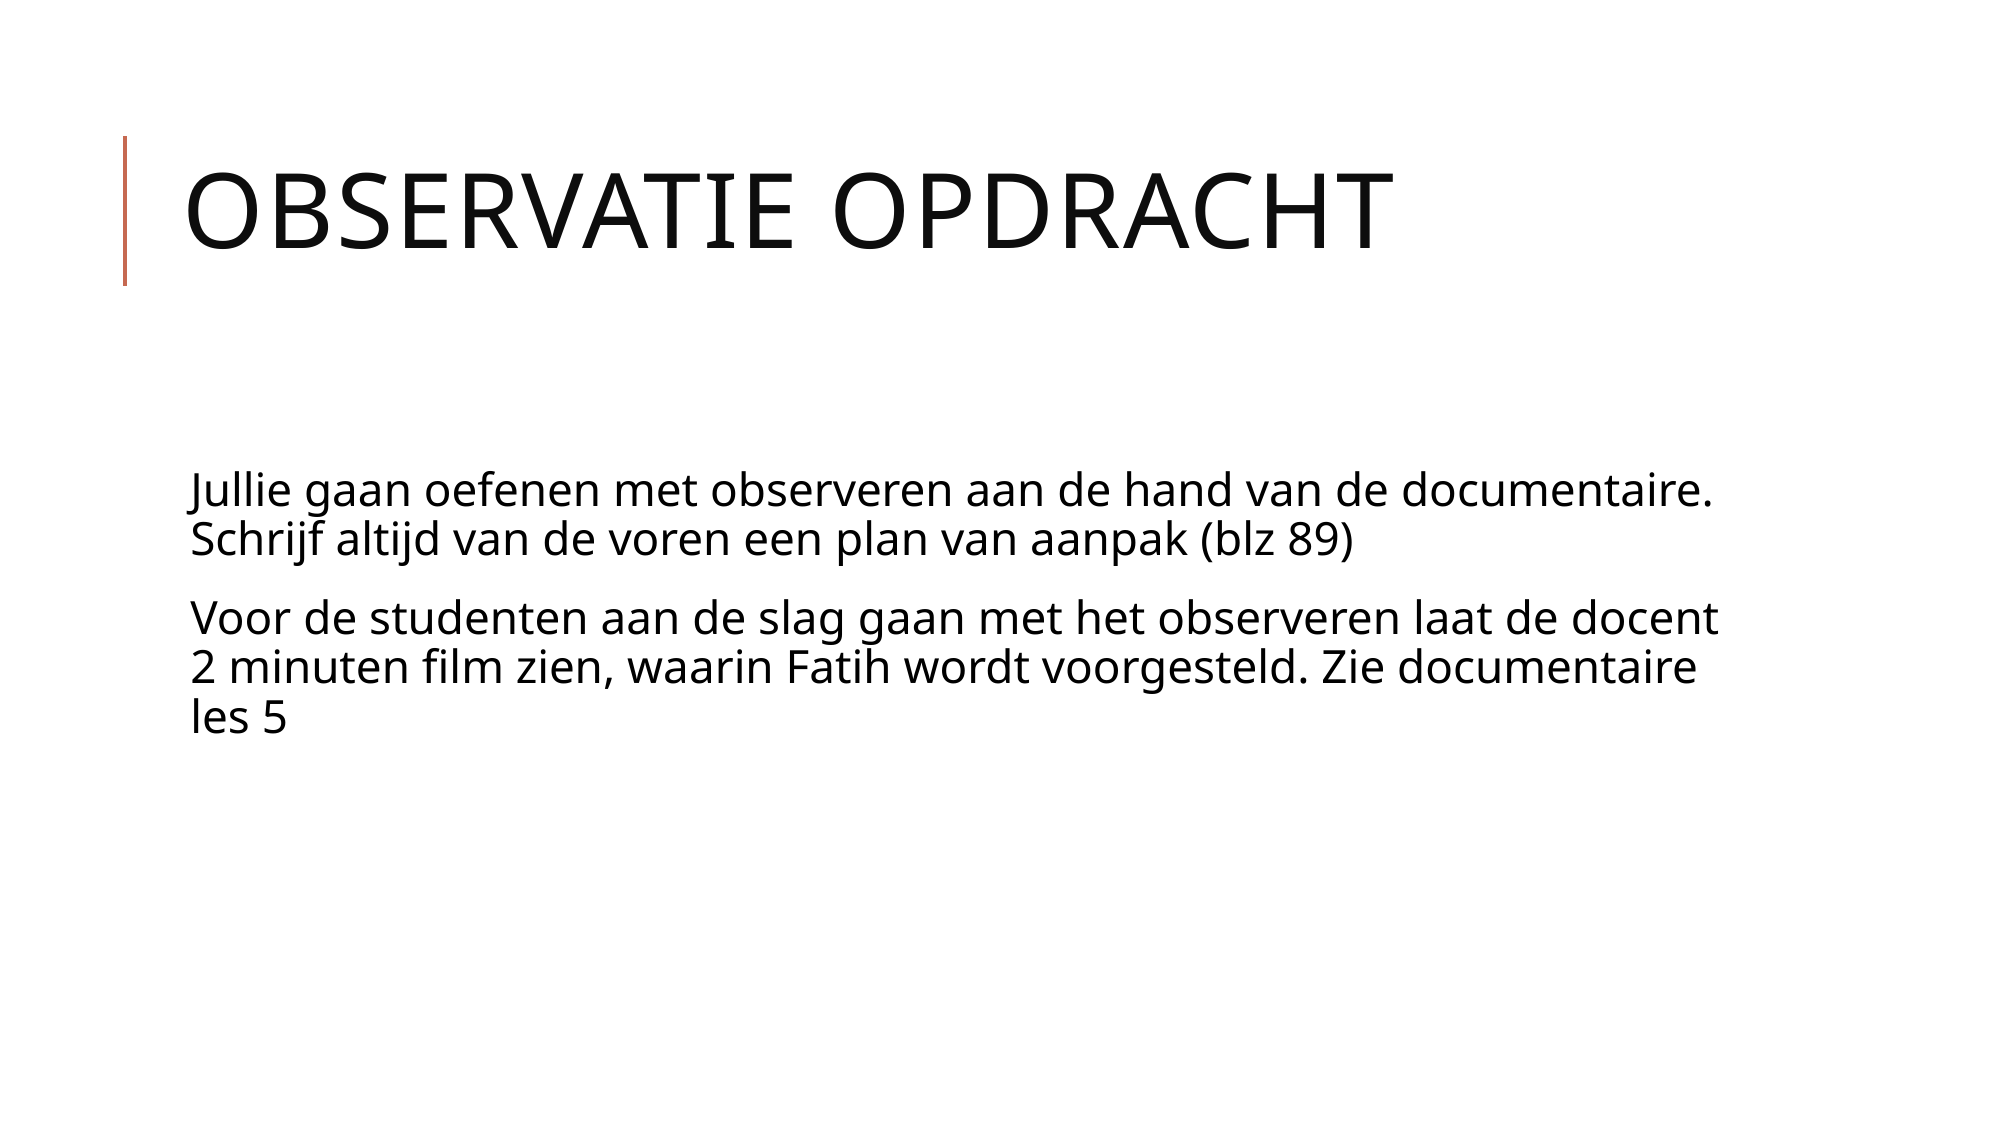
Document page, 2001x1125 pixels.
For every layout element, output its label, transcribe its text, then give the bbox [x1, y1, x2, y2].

title Observatie opdracht [168, 96, 1763, 342]
list Jullie gaan oefenen met observeren aan de hand van de documentaire. Schrijf altijd van de voren een plan van aanpak (blz 89) Voor de studenten aan de slag gaan met het observeren laat de docent 2 minuten film zien, waarin Fatih wordt voorgesteld. Zie documentaire les 5 [168, 375, 1763, 1035]
